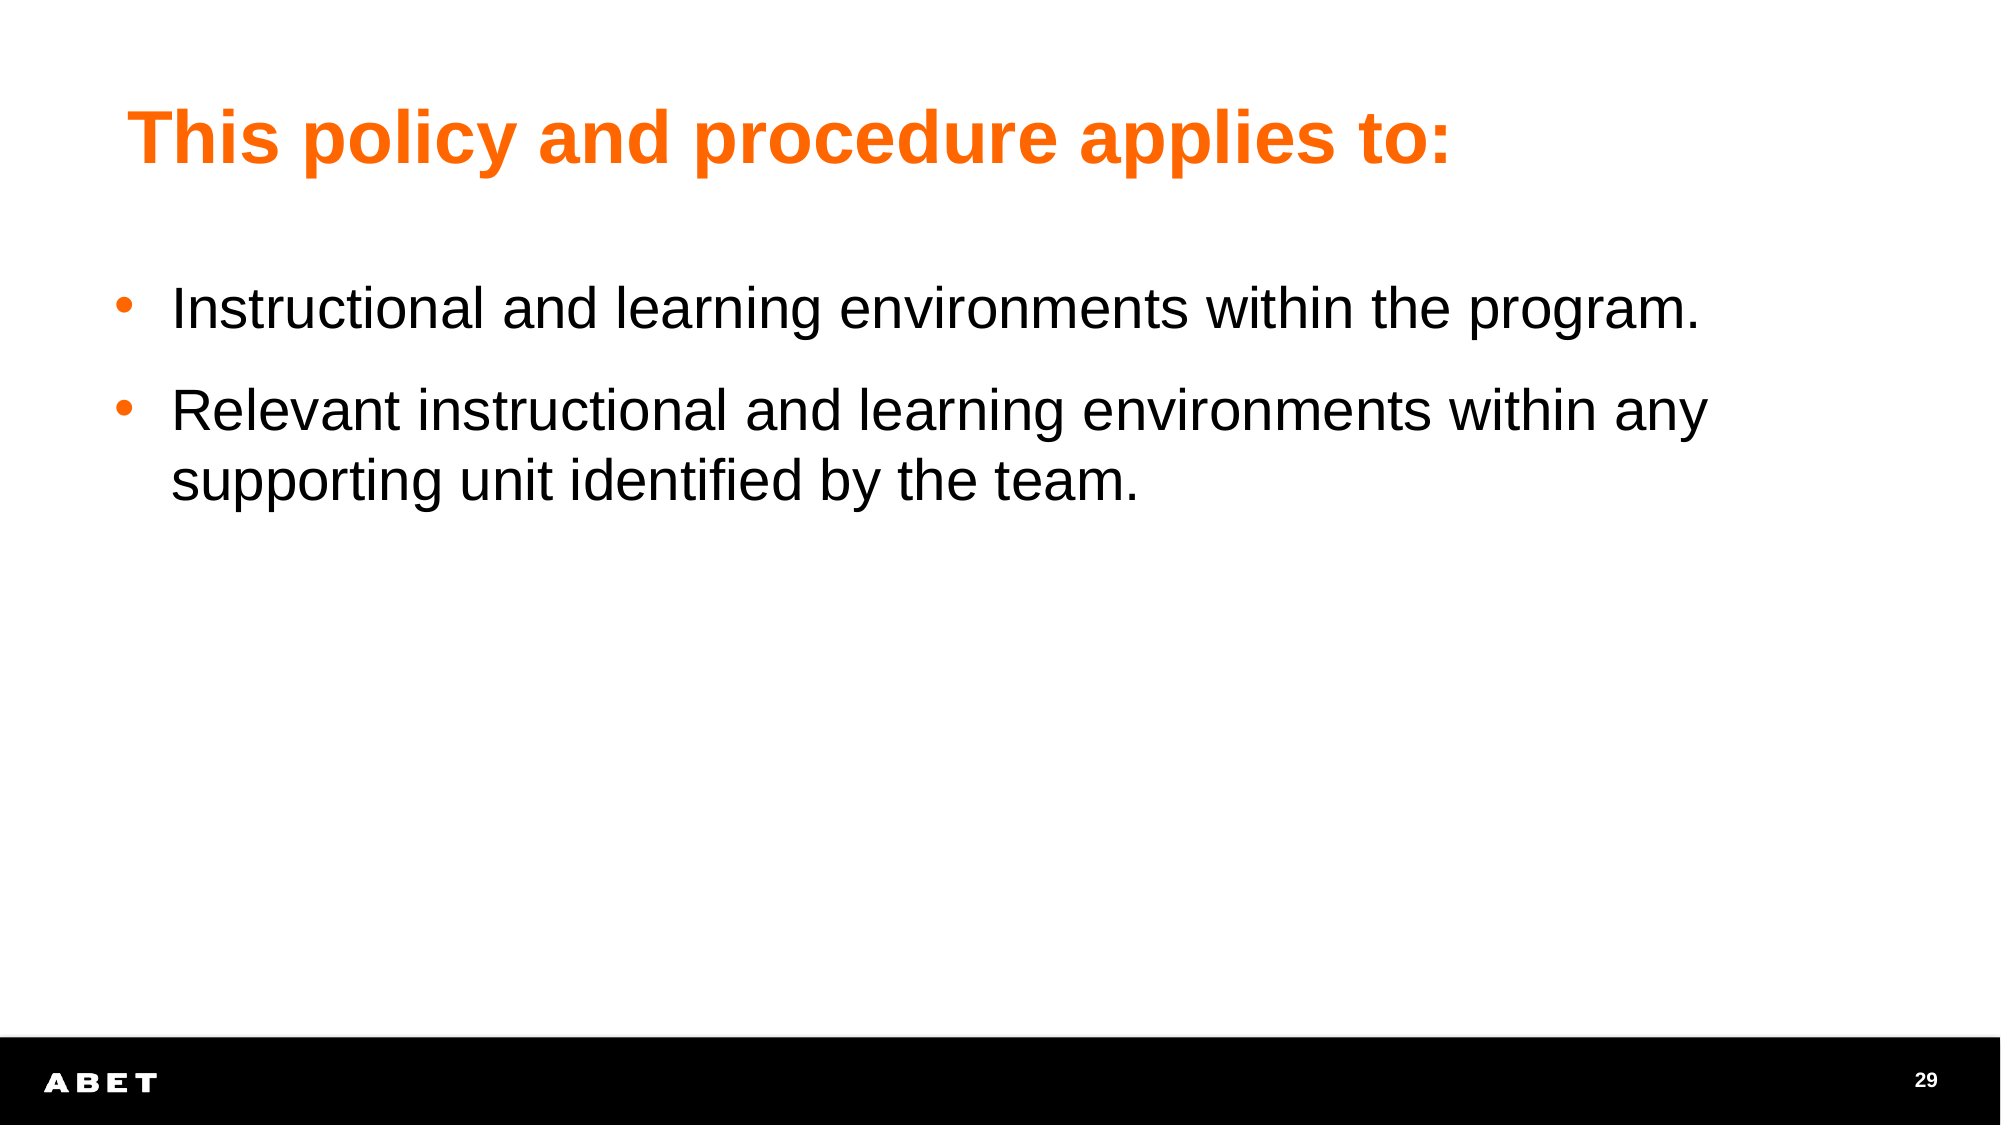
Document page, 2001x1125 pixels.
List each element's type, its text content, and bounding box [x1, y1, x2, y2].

picture [16, 1052, 184, 1113]
title This policy and procedure applies to: [112, 81, 1492, 219]
list Instructional and learning environments within the program. Relevant instructional and learning environments within any supporting unit identified by the team. [99, 262, 1900, 975]
